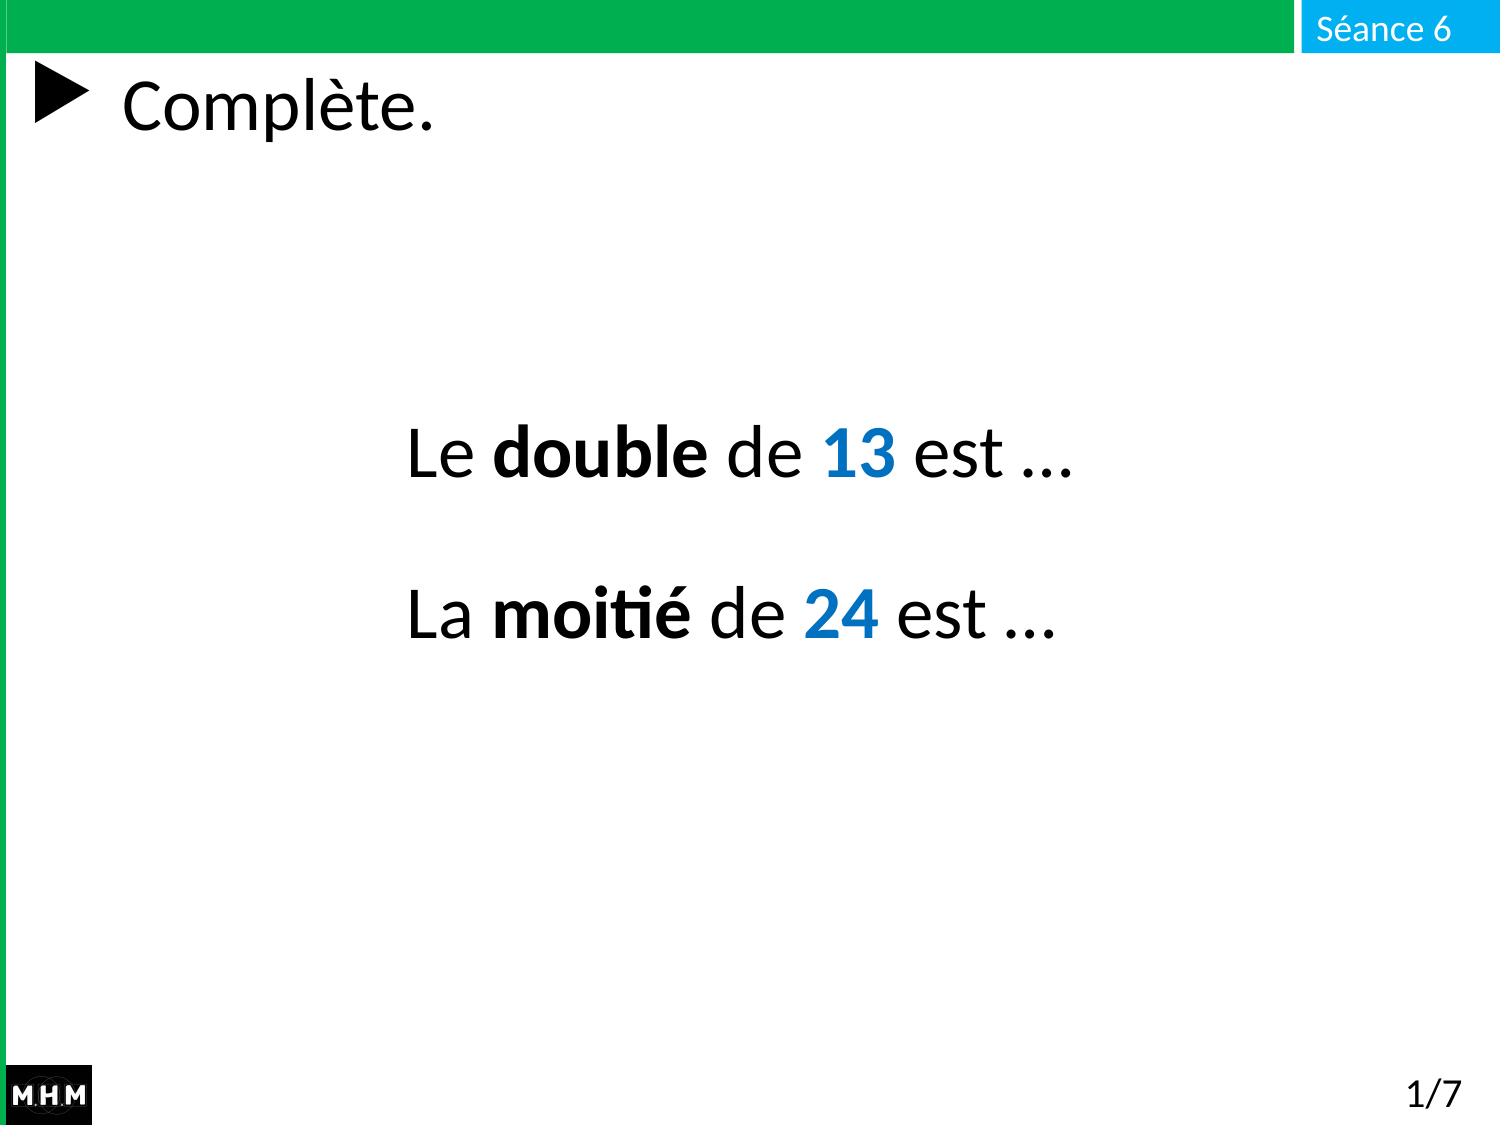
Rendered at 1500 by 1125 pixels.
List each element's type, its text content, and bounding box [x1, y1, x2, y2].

text_box Le double de 13 est … La moitié de 24 est … [391, 387, 1128, 680]
text_box 1/7 [1389, 1064, 1500, 1125]
title Complète. [13, 58, 1397, 154]
picture [6, 1065, 92, 1125]
